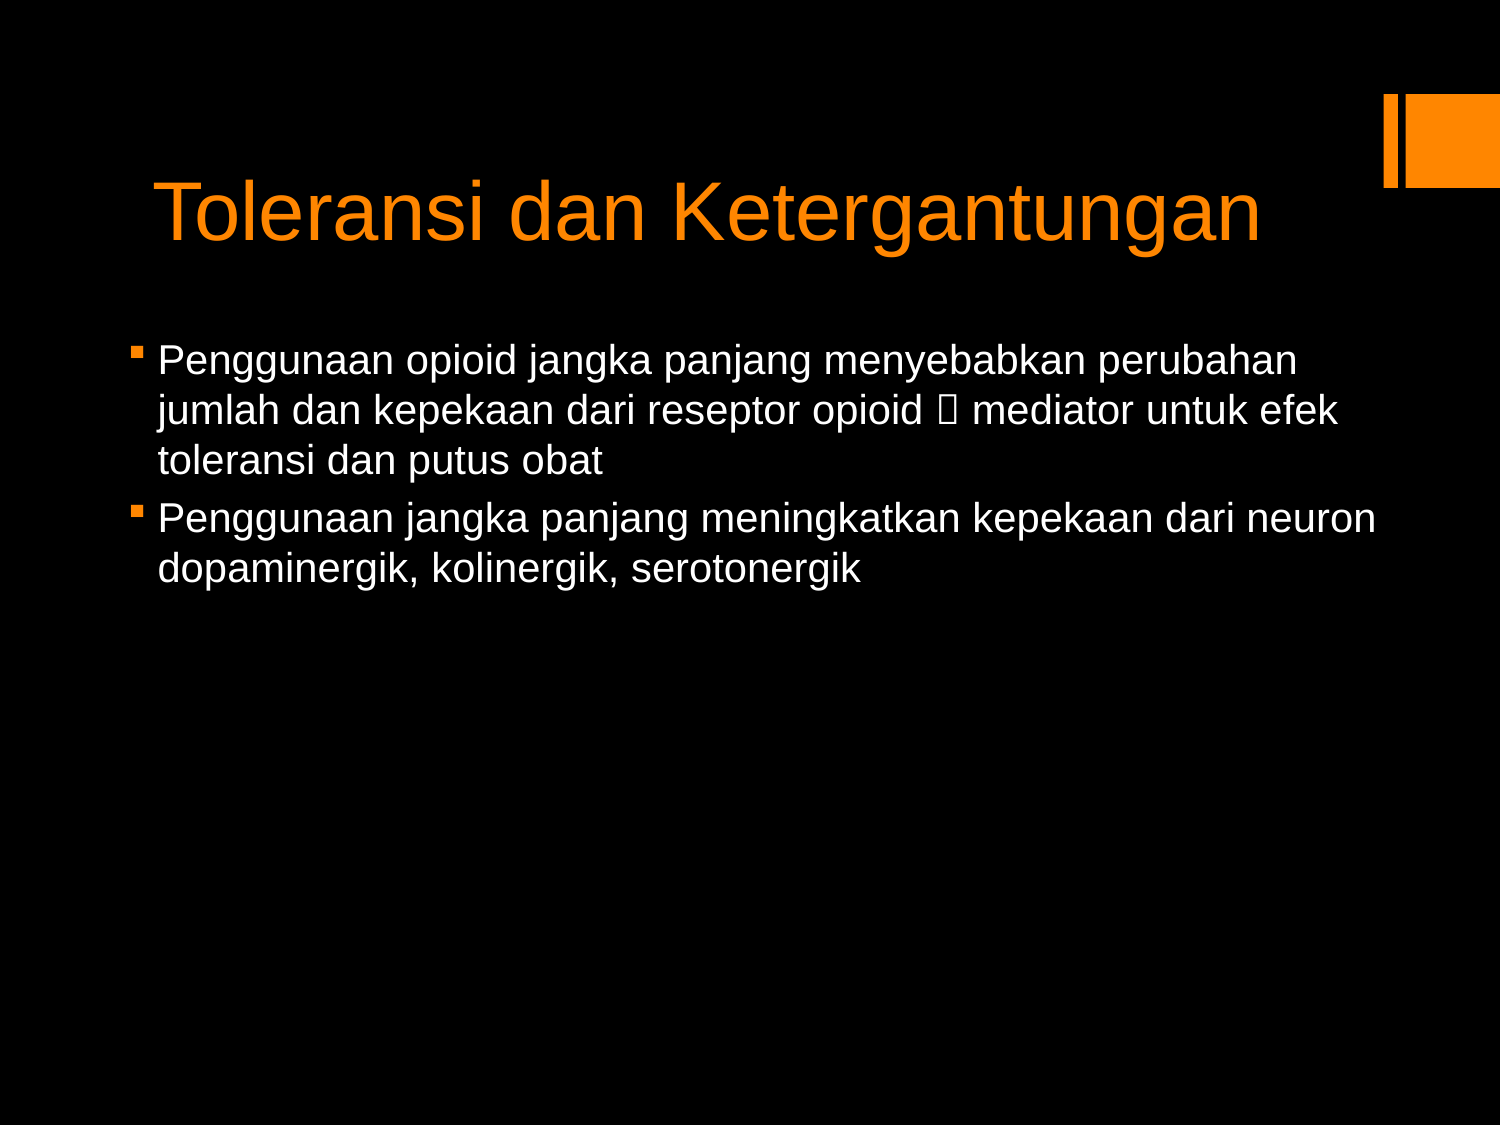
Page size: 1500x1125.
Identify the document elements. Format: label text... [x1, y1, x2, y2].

title Toleransi dan Ketergantungan [137, 75, 1338, 265]
list Penggunaan opioid jangka panjang menyebabkan perubahan jumlah dan kepekaan dari reseptor opioid  mediator untuk efek toleransi dan putus obat Penggunaan jangka panjang meningkatkan kepekaan dari neuron dopaminergik, kolinergik, serotonergik [75, 324, 1425, 1063]
